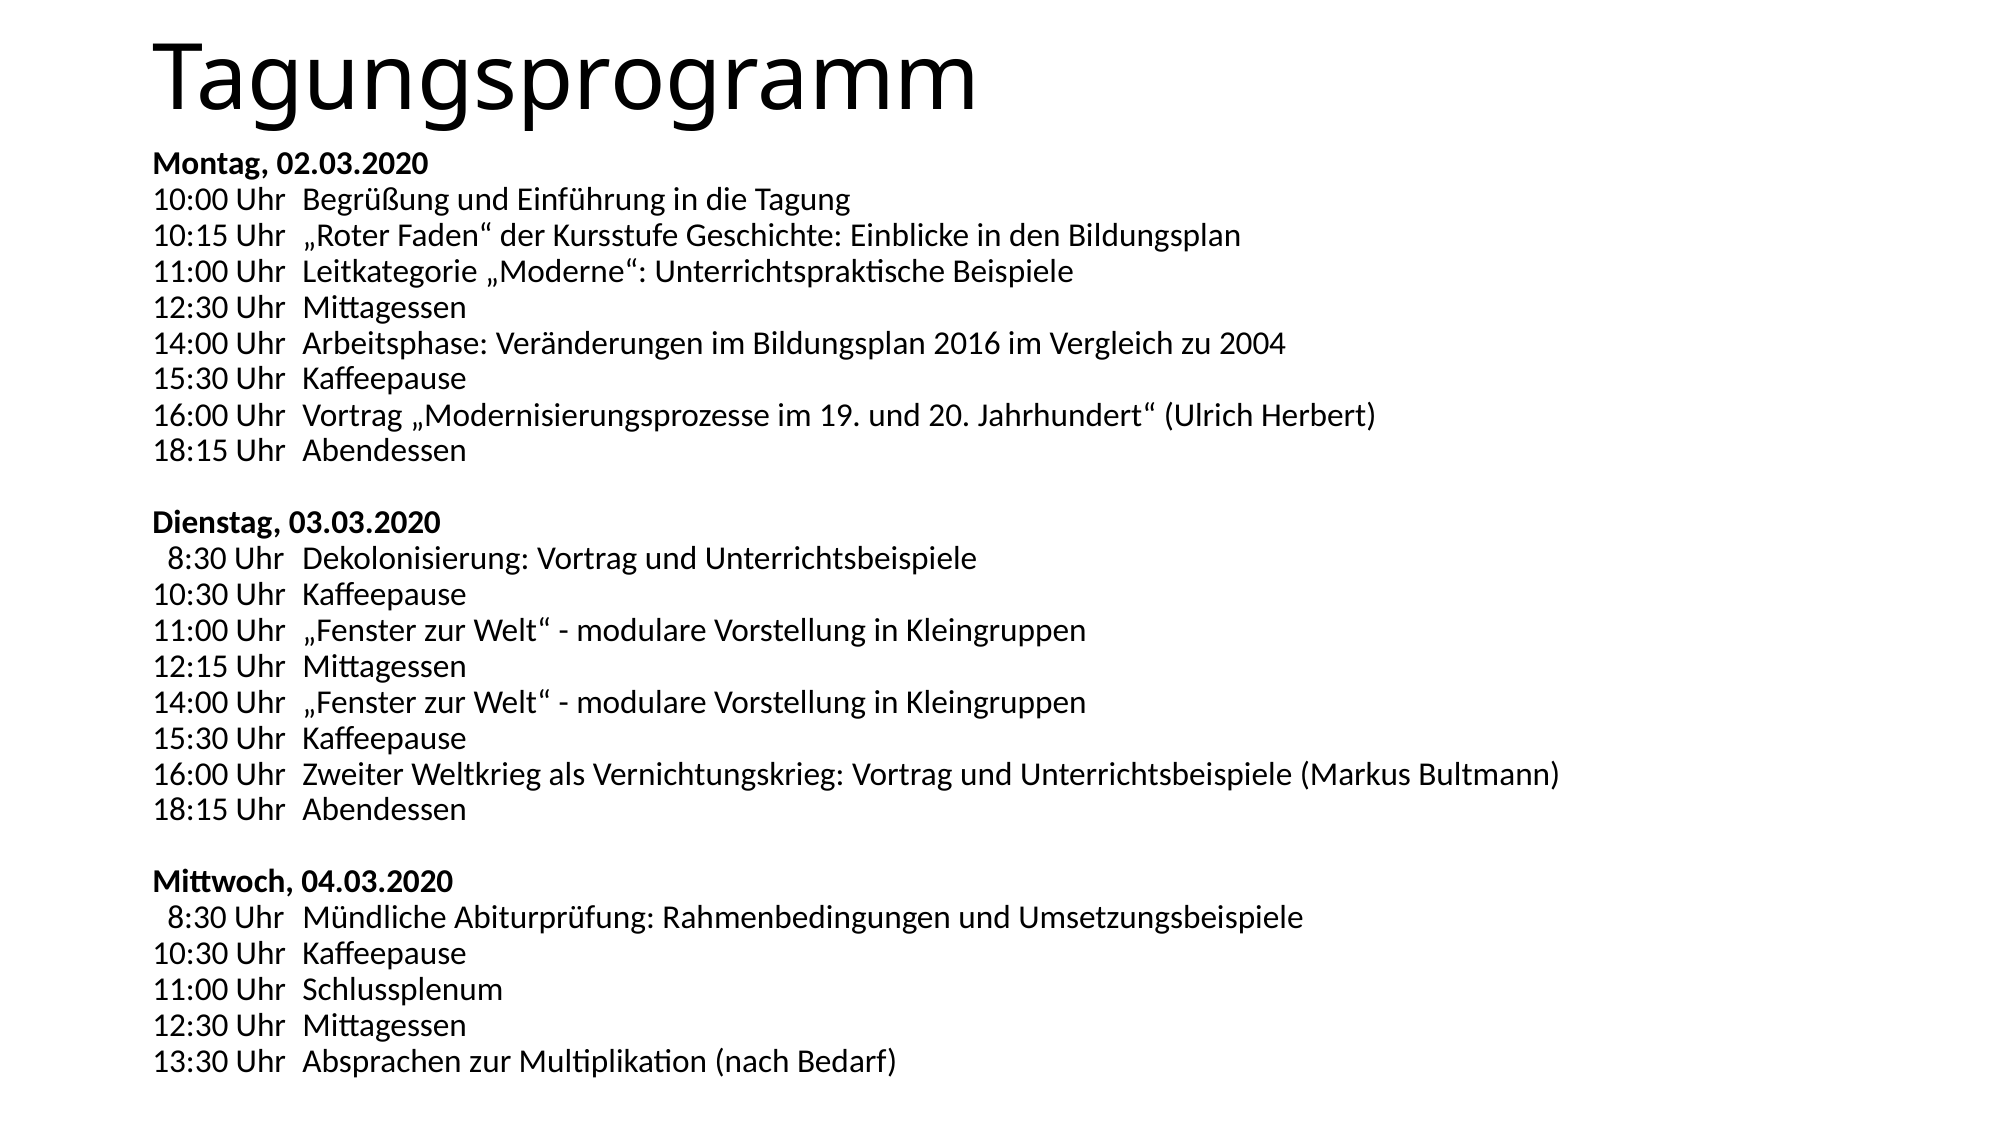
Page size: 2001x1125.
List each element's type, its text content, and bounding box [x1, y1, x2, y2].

list Montag, 02.03.2020 10:00 Uhr Begrüßung und Einführung in die Tagung 10:15 Uhr „Roter Faden“ der Kursstufe Geschichte: Einblicke in den Bildungsplan 11:00 Uhr Leitkategorie „Moderne“: Unterrichtspraktische Beispiele 12:30 Uhr Mittagessen 14:00 Uhr Arbeitsphase: Veränderungen im Bildungsplan 2016 im Vergleich zu 2004 15:30 Uhr Kaffeepause 16:00 Uhr Vortrag „Modernisierungsprozesse im 19. und 20. Jahrhundert“ (Ulrich Herbert) 18:15 Uhr Abendessen Dienstag, 03.03.2020 8:30 Uhr Dekolonisierung: Vortrag und Unterrichtsbeispiele 10:30 Uhr Kaffeepause 11:00 Uhr „Fenster zur Welt“ - modulare Vorstellung in Kleingruppen 12:15 Uhr Mittagessen 14:00 Uhr „Fenster zur Welt“ - modulare Vorstellung in Kleingruppen 15:30 Uhr Kaffeepause 16:00 Uhr Zweiter Weltkrieg als Vernichtungskrieg: Vortrag und Unterrichtsbeispiele (Markus Bultmann) 18:15 Uhr Abendessen Mittwoch, 04.03.2020 8:30 Uhr Mündliche Abiturprüfung: Rahmenbedingungen und Umsetzungsbeispiele 10:30 Uhr Kaffeepause 11:00 Uhr Schlussplenum 12:30 Uhr Mittagessen 13:30 Uhr Absprachen zur Multiplikation (nach Bedarf) [137, 138, 1863, 1125]
title Tagungsprogramm [137, 21, 1863, 138]
